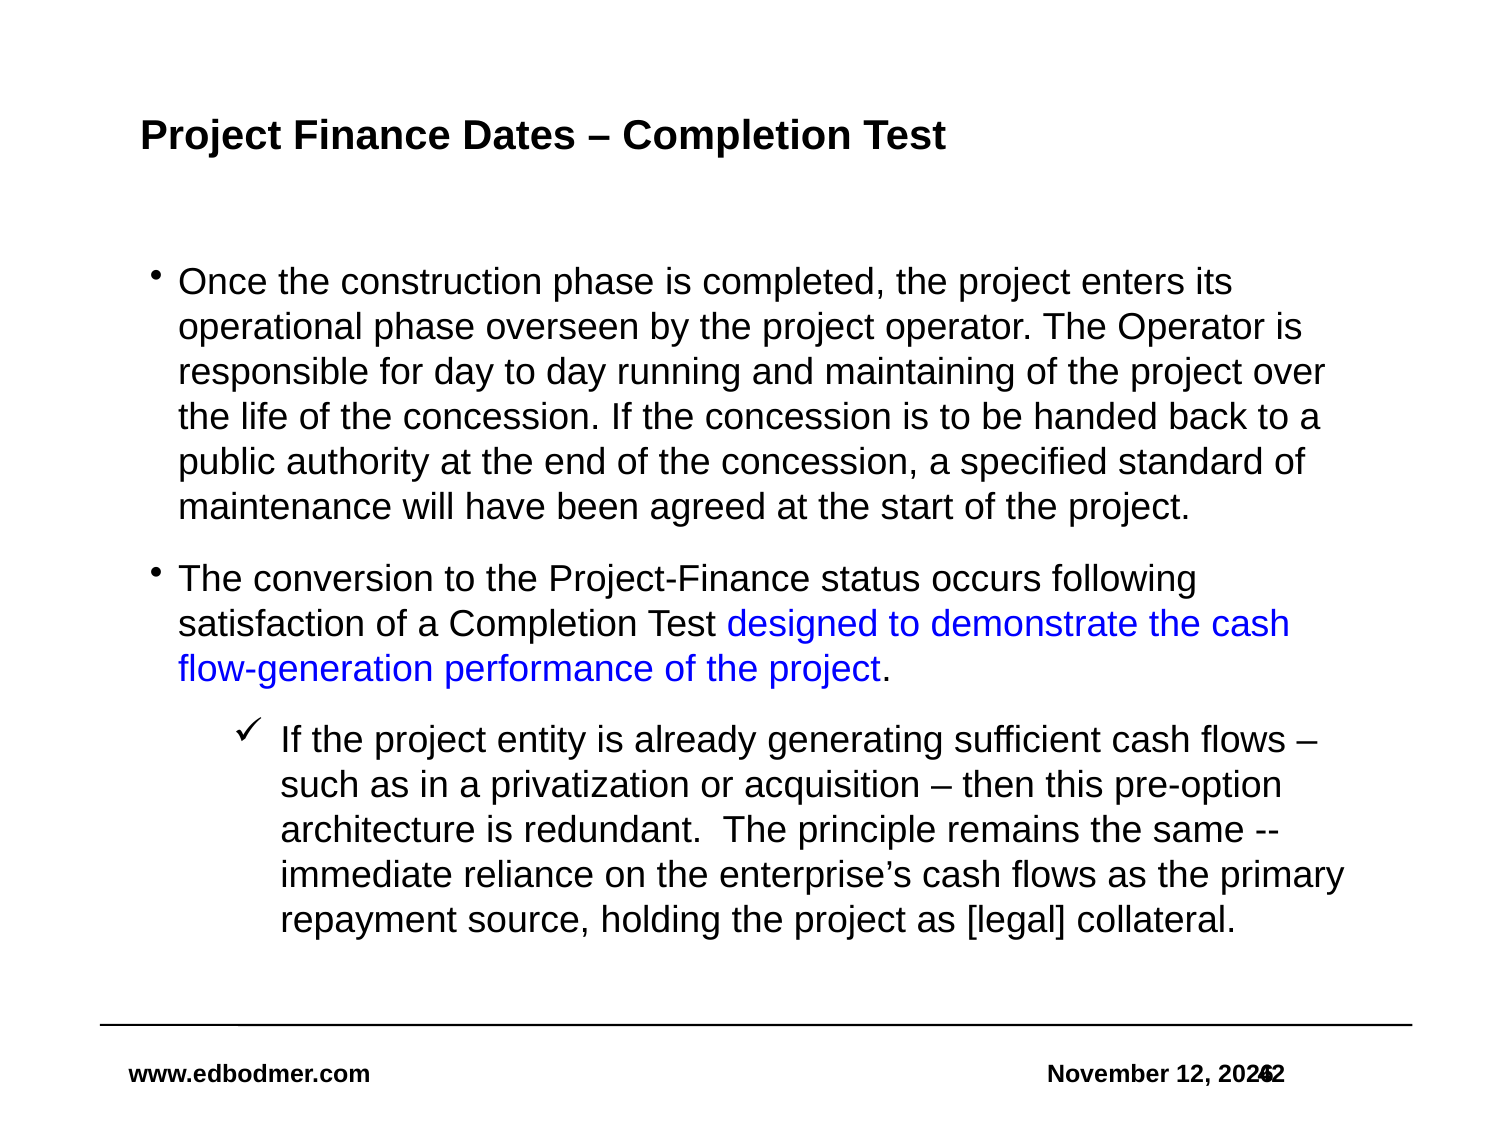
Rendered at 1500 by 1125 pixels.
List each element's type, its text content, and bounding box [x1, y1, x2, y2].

list Once the construction phase is completed, the project enters its operational phase overseen by the project operator. The Operator is responsible for day to day running and maintaining of the project over the life of the concession. If the concession is to be handed back to a public authority at the end of the concession, a specified standard of maintenance will have been agreed at the start of the project. The conversion to the Project-Finance status occurs following satisfaction of a Completion Test designed to demonstrate the cash flow-generation performance of the project. If the project entity is already generating sufficient cash flows – such as in a privatization or acquisition – then this pre-option architecture is redundant. The principle remains the same -- immediate reliance on the enterprise’s cash flows as the primary repayment source, holding the project as [legal] collateral. [124, 249, 1376, 1001]
title Project Finance Dates – Completion Test [124, 99, 1288, 226]
